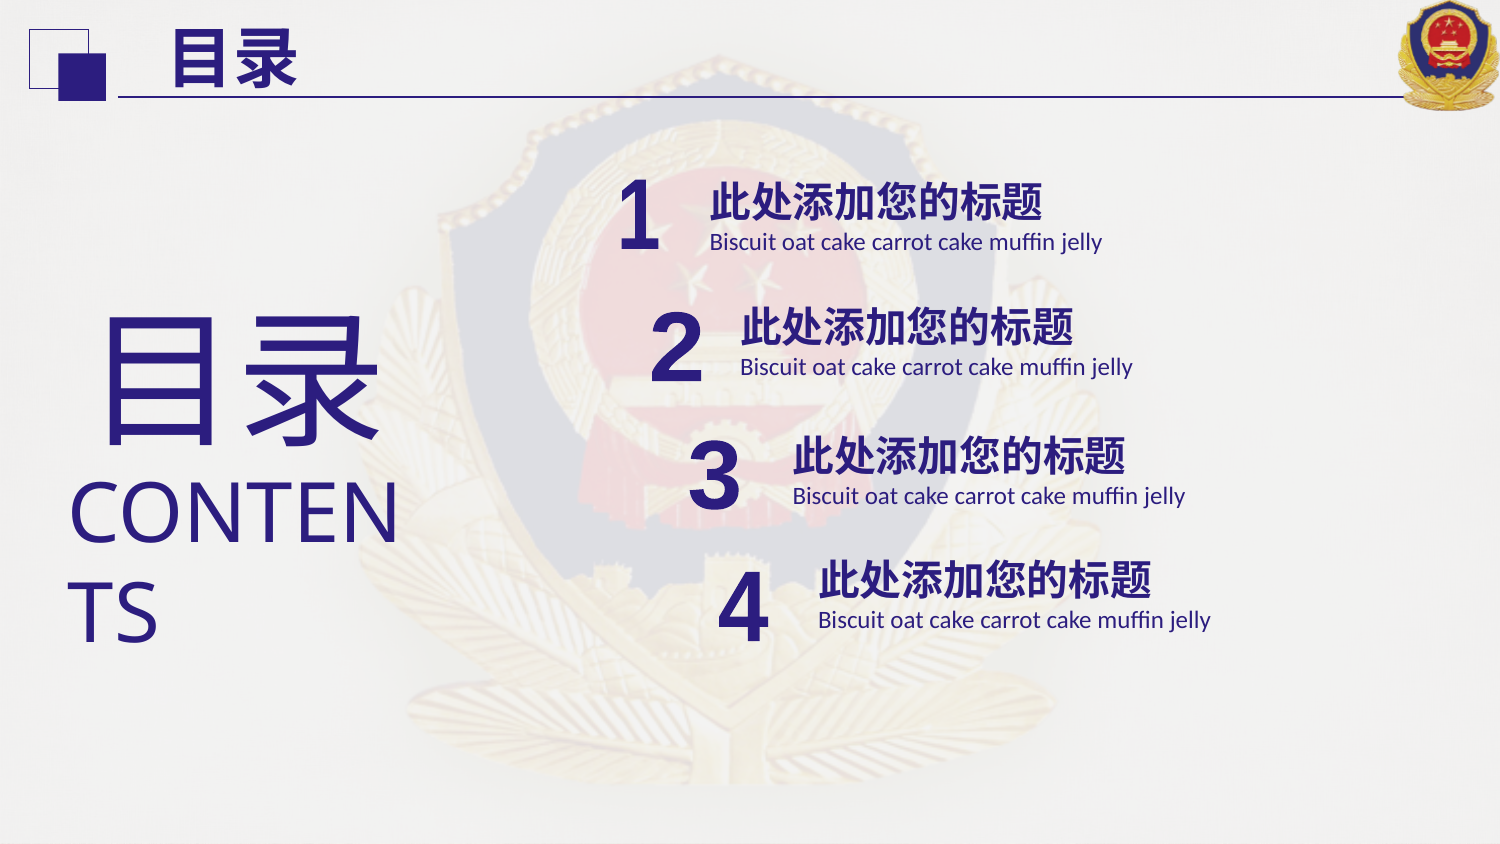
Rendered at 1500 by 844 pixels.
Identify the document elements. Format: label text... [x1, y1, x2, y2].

text_box 目录 [71, 277, 445, 451]
text_box CONTENTS [53, 451, 445, 667]
text_box 此处添加您的标题 Biscuit oat cake carrot cake muffin jelly [803, 546, 1283, 641]
picture [1370, 0, 1500, 130]
text_box [29, 28, 90, 89]
text_box [57, 52, 107, 102]
text_box 此处添加您的标题 Biscuit oat cake carrot cake muffin jelly [725, 293, 1358, 388]
text_box 此处添加您的标题 Biscuit oat cake carrot cake muffin jelly [695, 168, 1294, 263]
text_box 此处添加您的标题 Biscuit oat cake carrot cake muffin jelly [778, 422, 1257, 517]
text_box 目录 [152, 17, 686, 83]
